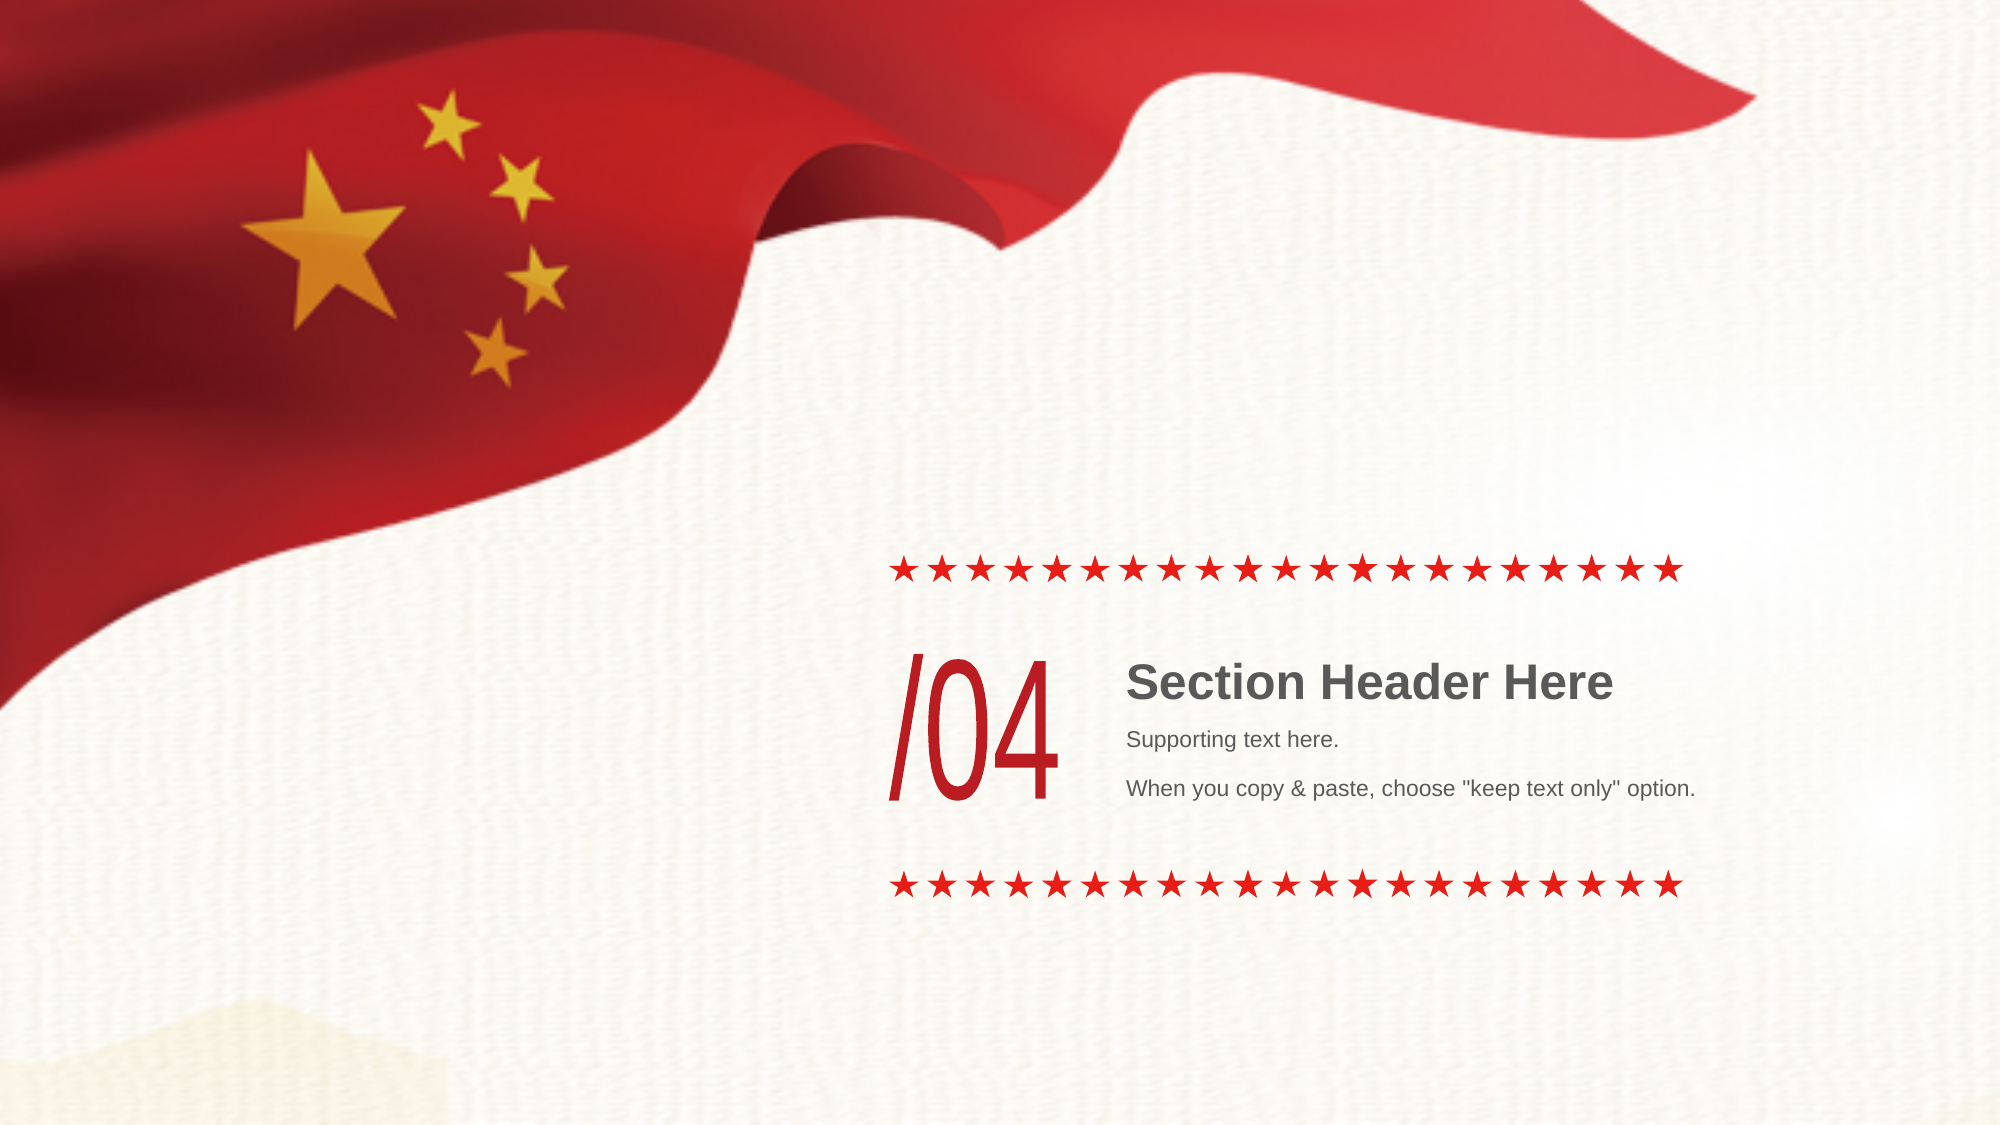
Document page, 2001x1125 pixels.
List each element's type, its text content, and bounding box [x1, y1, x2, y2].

text_box [927, 554, 958, 583]
text_box [1041, 869, 1072, 898]
text_box [1385, 869, 1416, 898]
text_box [1003, 870, 1034, 898]
text_box [1271, 870, 1302, 897]
text_box [1080, 554, 1111, 583]
text_box [888, 870, 920, 898]
text_box [1232, 869, 1263, 898]
text_box [888, 554, 920, 582]
text_box [1041, 554, 1072, 583]
text_box [1156, 554, 1187, 582]
text_box [1080, 870, 1111, 898]
text_box [1462, 870, 1493, 898]
text_box [1614, 869, 1646, 898]
text_box [1576, 869, 1607, 898]
text_box [1500, 869, 1531, 898]
text_box [1309, 869, 1340, 898]
text_box [1653, 869, 1684, 898]
text_box [1309, 554, 1340, 582]
title Section Header Here [1110, 570, 2000, 718]
text_box [1576, 554, 1607, 582]
text_box [1614, 554, 1646, 582]
text_box [1347, 868, 1378, 899]
text_box [1271, 554, 1302, 582]
text_box [1118, 554, 1149, 582]
text_box [1347, 553, 1378, 583]
text_box [1538, 554, 1569, 583]
text_box [965, 554, 996, 582]
text_box [1232, 554, 1263, 583]
picture [0, 0, 2000, 1125]
text_box [1423, 554, 1454, 582]
text_box [927, 869, 958, 898]
text_box [1538, 869, 1569, 898]
text_box [965, 869, 996, 898]
text_box [1462, 554, 1493, 583]
text_box [1653, 554, 1684, 583]
text_box [1118, 869, 1149, 898]
text_box [1500, 554, 1531, 583]
text_box [1156, 869, 1187, 898]
text_box [1194, 870, 1225, 897]
list Supporting text here. When you copy & paste, choose "keep text only" option. [1111, 717, 2000, 884]
text_box [1194, 554, 1225, 582]
text_box [1423, 869, 1454, 898]
text_box [1385, 554, 1416, 582]
text_box [1003, 554, 1034, 583]
